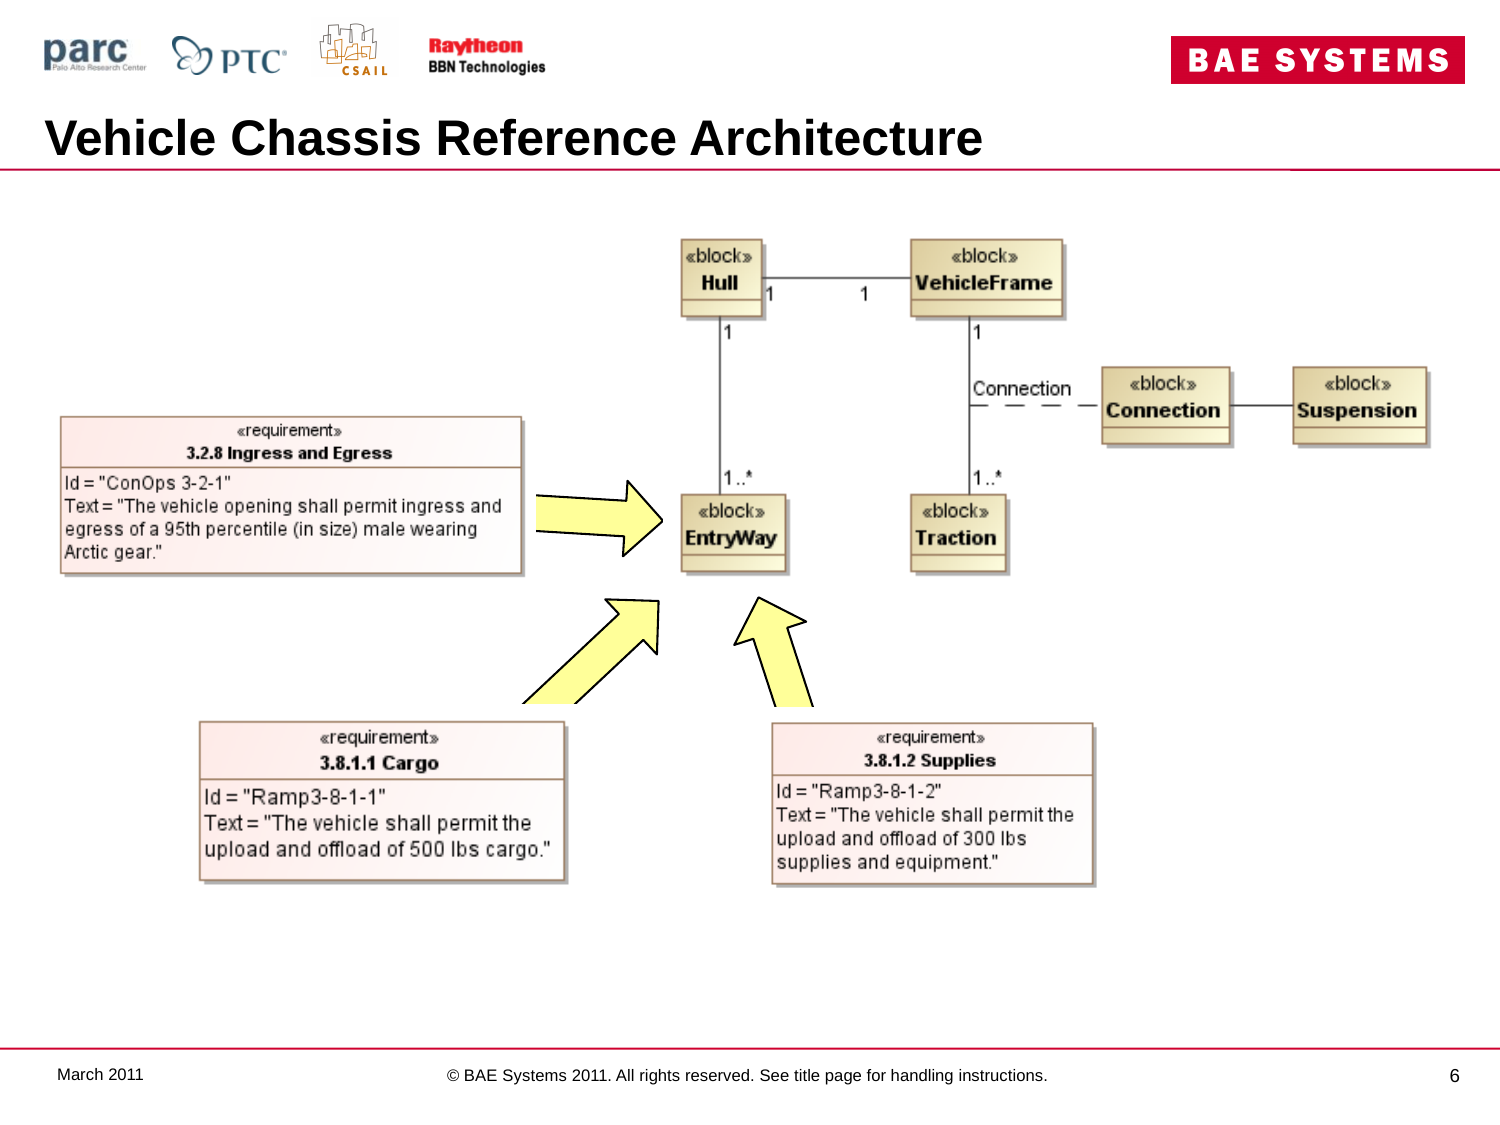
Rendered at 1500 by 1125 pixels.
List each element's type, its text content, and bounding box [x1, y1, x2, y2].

picture [423, 30, 551, 73]
picture [756, 706, 1108, 900]
picture [172, 36, 287, 73]
text_box [524, 599, 659, 703]
picture [311, 17, 399, 73]
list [182, 704, 581, 898]
text_box [543, 480, 658, 557]
picture [1171, 36, 1465, 84]
picture [44, 39, 147, 71]
footer © BAE Systems 2011. All rights reserved. See title page for handling instructions. [374, 1057, 1122, 1112]
text_box [734, 597, 813, 705]
title Vehicle Chassis Reference Architecture [44, 73, 1405, 168]
picture [45, 401, 536, 588]
slide_number 6 [1124, 1055, 1476, 1109]
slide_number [41, 1055, 393, 1112]
picture [663, 220, 1445, 589]
